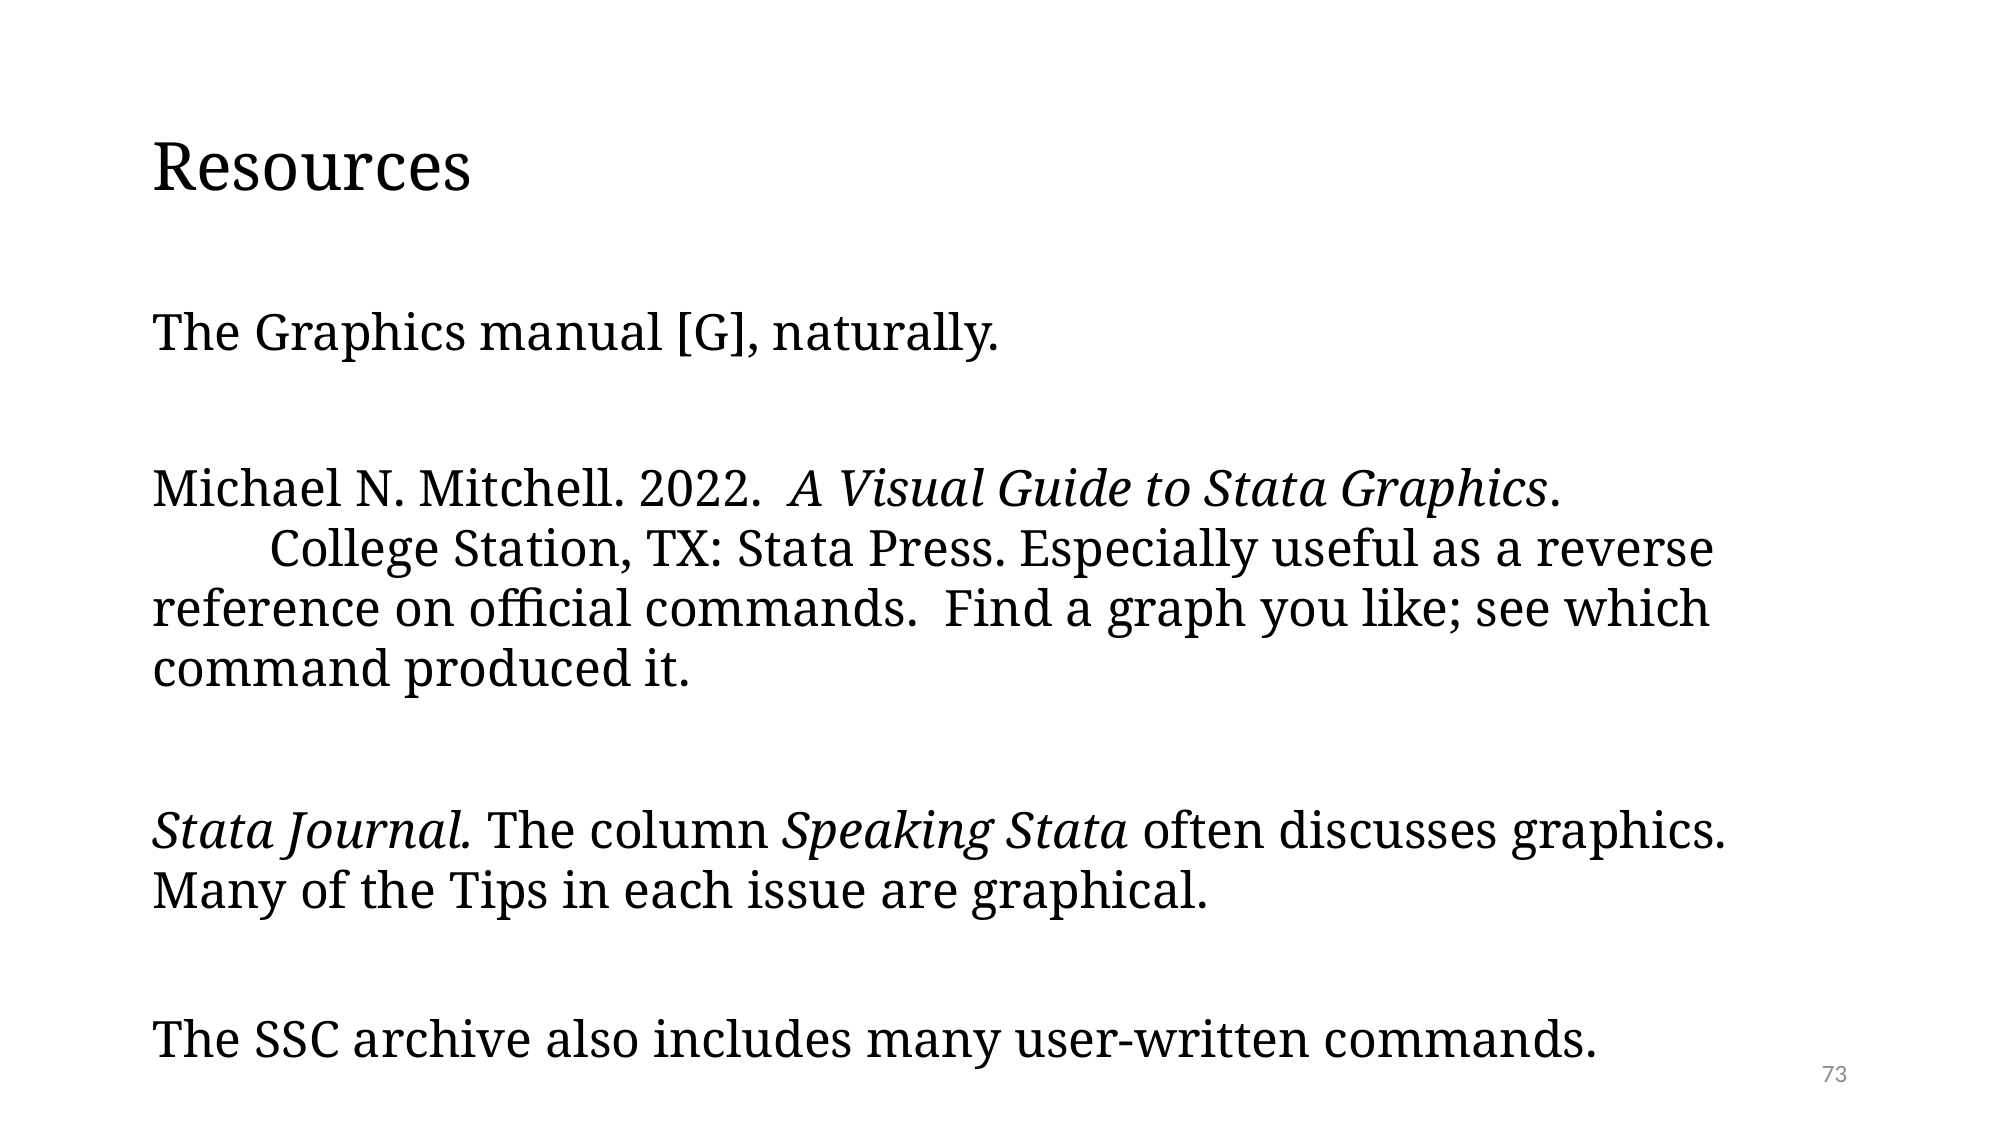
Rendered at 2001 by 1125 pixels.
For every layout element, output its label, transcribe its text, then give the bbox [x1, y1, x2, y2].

list The Graphics manual [G], naturally. Michael N. Mitchell. 2022. A Visual Guide to Stata Graphics. College Station, TX: Stata Press. Especially useful as a reverse reference on official commands. Find a graph you like; see which command produced it. Stata Journal. The column Speaking Stata often discusses graphics. Many of the Tips in each issue are graphical. The SSC archive also includes many user-written commands. [137, 299, 1863, 1014]
title Resources [137, 59, 1863, 278]
slide_number 73 [1412, 1042, 1863, 1103]
